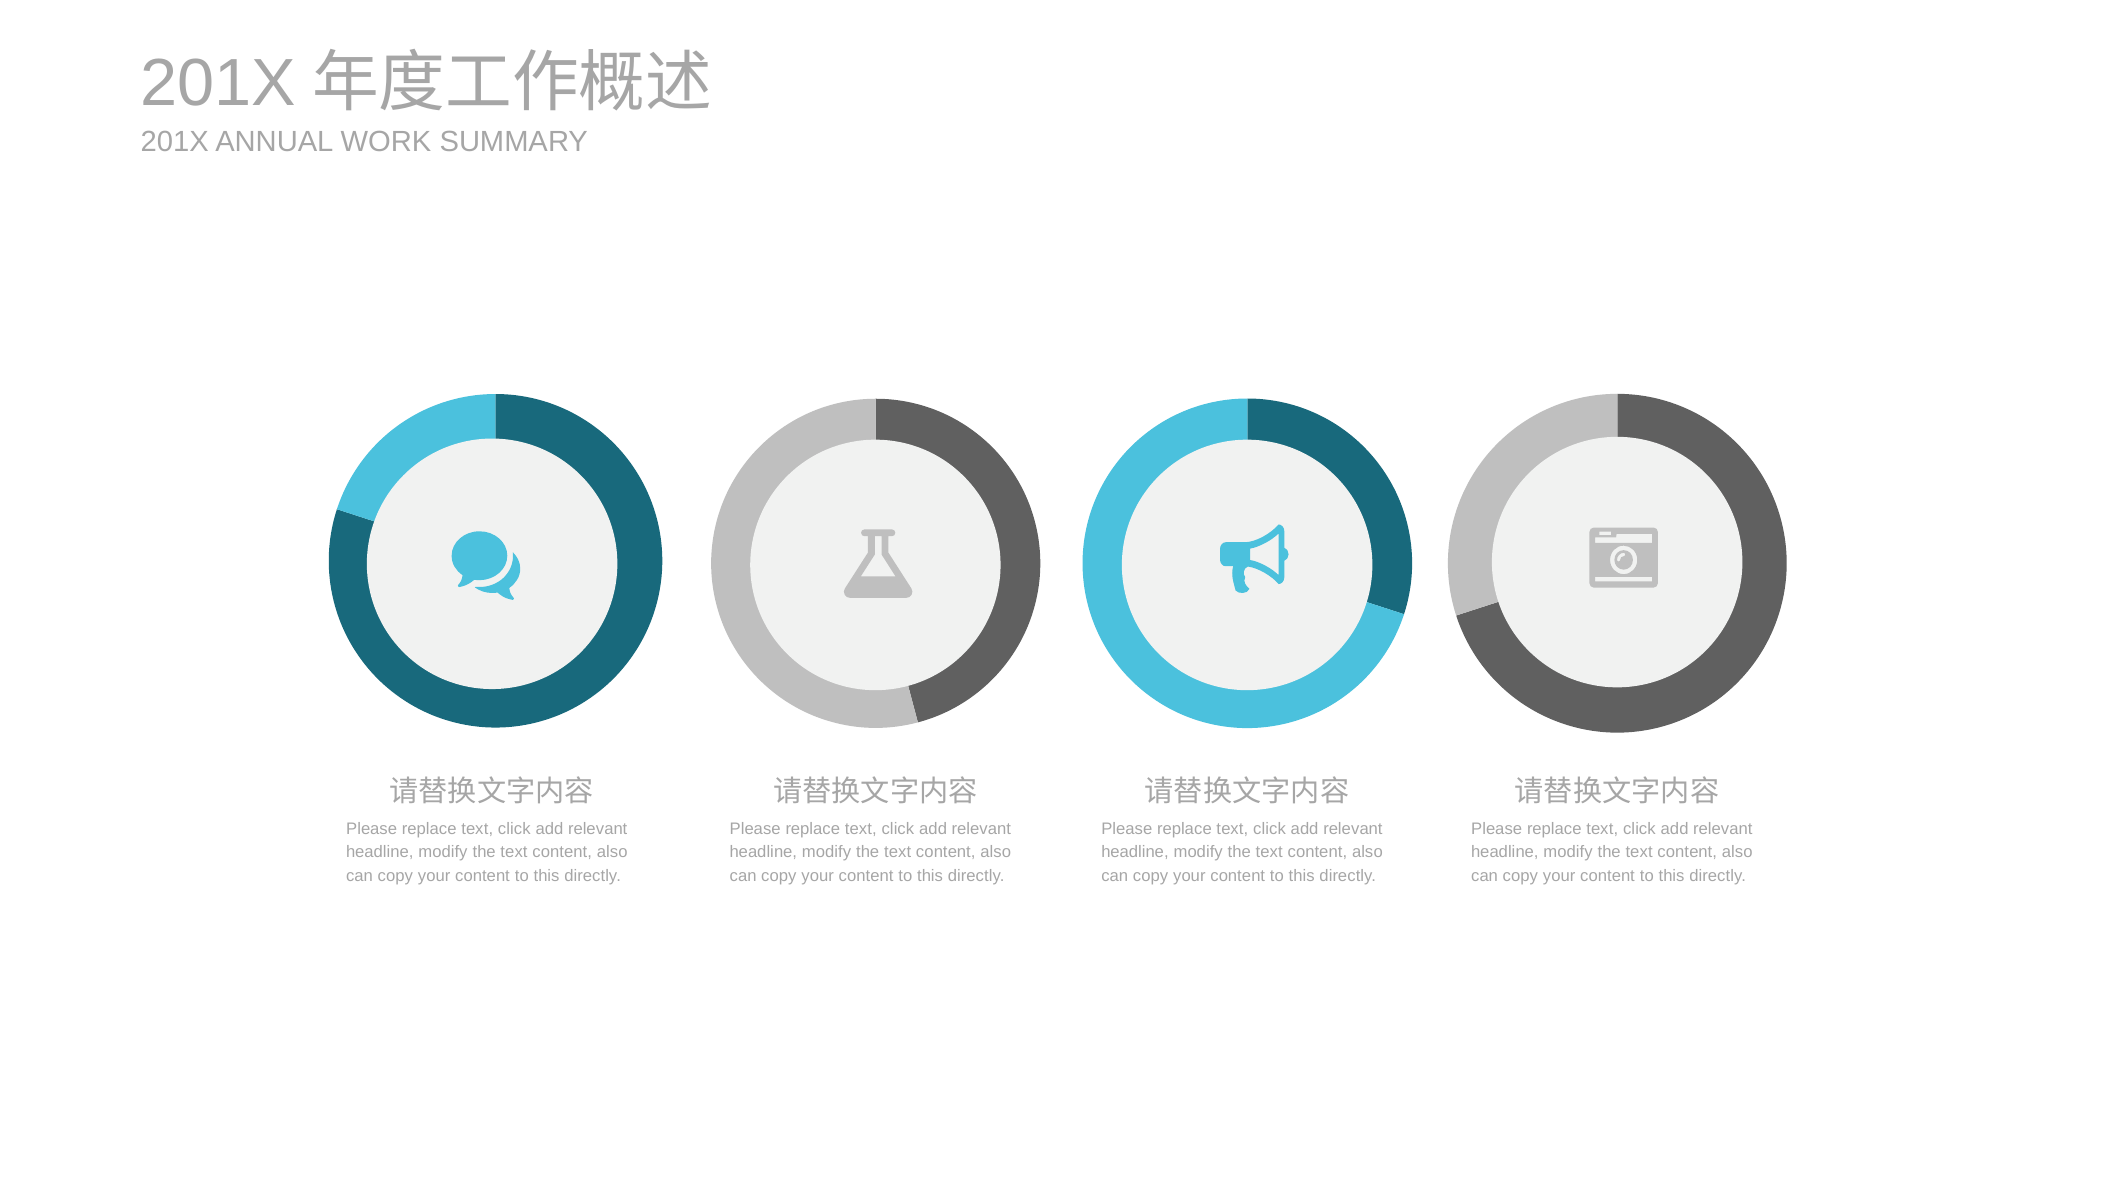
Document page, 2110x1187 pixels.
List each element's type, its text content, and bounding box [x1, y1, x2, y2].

text_box 请替换文字内容 [346, 772, 638, 808]
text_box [451, 524, 1658, 600]
text_box 201X年度工作概述 [140, 38, 789, 119]
text_box 201X ANNUAL WORK SUMMARY [140, 122, 602, 158]
chart [299, 364, 1816, 763]
text_box Please replace text, click add relevant headline, modify the text content, also can copy your content to this directly. [729, 813, 1022, 886]
text_box Please replace text, click add relevant headline, modify the text content, also can copy your content to this directly. [1471, 813, 1764, 886]
text_box 请替换文字内容 [1471, 772, 1764, 808]
text_box Please replace text, click add relevant headline, modify the text content, also can copy your content to this directly. [1101, 813, 1394, 886]
text_box Please replace text, click add relevant headline, modify the text content, also can copy your content to this directly. [346, 813, 638, 886]
text_box 请替换文字内容 [1101, 772, 1394, 808]
text_box 请替换文字内容 [729, 772, 1022, 808]
